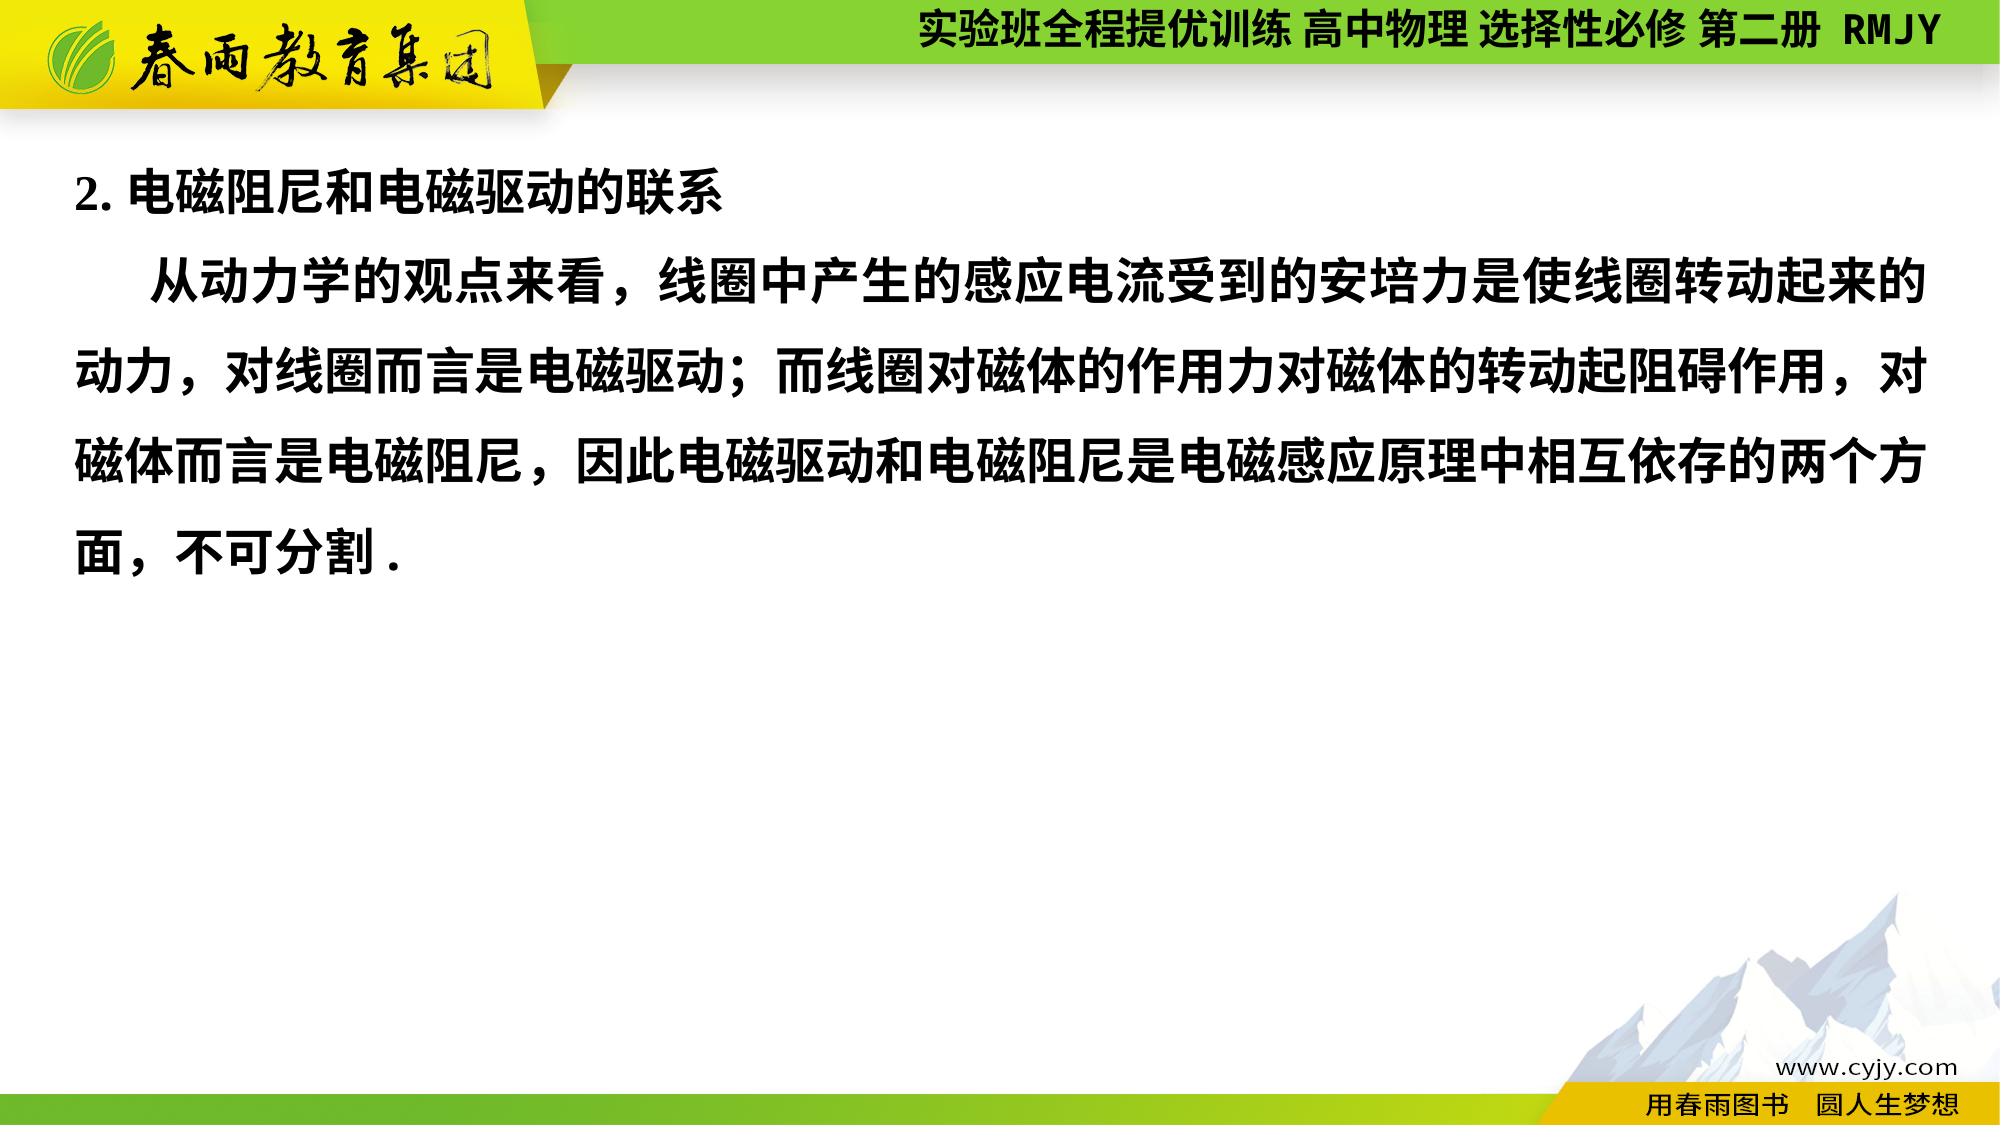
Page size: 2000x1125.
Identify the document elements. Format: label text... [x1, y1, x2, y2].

picture [0, 0, 2000, 1125]
list 2.电磁阻尼和电磁驱动的联系 从动力学的观点来看，线圈中产生的感应电流受到的安培力是使线圈转动起来的动力，对线圈而言是电磁驱动；而线圈对磁体的作用力对磁体的转动起阻碍作用，对磁体而言是电磁阻尼，因此电磁驱动和电磁阻尼是电磁感应原理中相互依存的两个方面，不可分割. [59, 122, 1944, 592]
